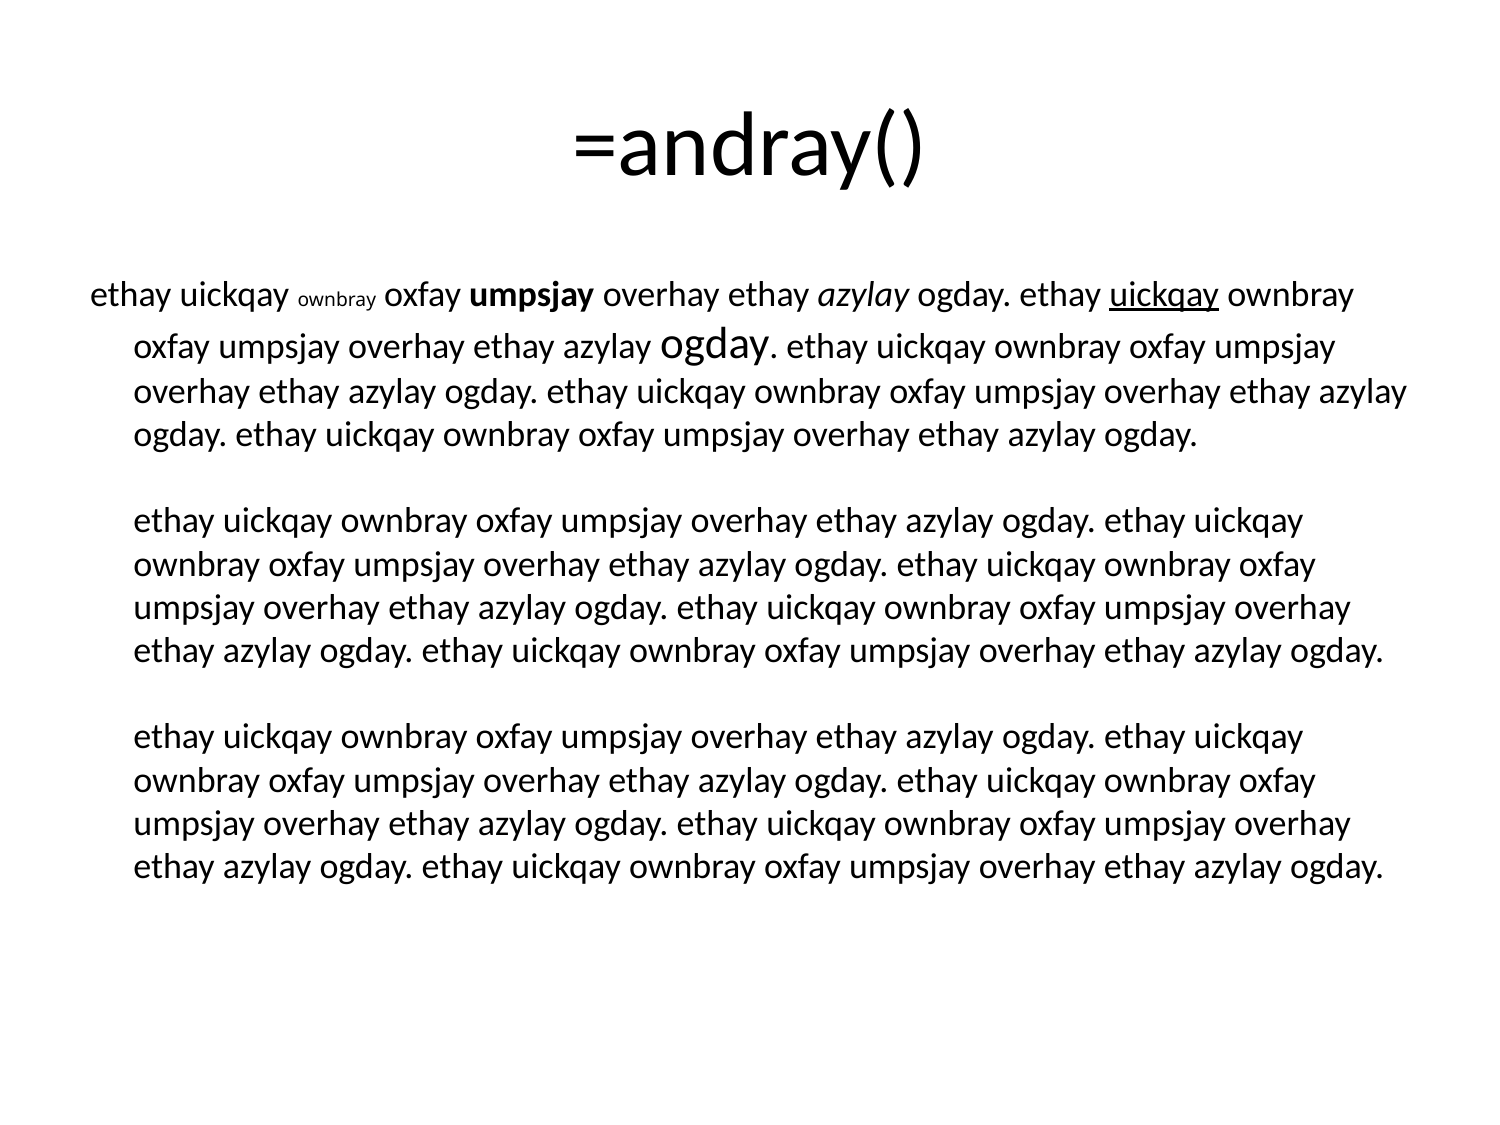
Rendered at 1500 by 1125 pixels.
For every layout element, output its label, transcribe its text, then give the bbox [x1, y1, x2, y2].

list ethay uickqay ownbray oxfay umpsjay overhay ethay azylay ogday. ethay uickqay ownbray oxfay umpsjay overhay ethay azylay ogday. ethay uickqay ownbray oxfay umpsjay overhay ethay azylay ogday. ethay uickqay ownbray oxfay umpsjay overhay ethay azylay ogday. ethay uickqay ownbray oxfay umpsjay overhay ethay azylay ogday. ethay uickqay ownbray oxfay umpsjay overhay ethay azylay ogday. ethay uickqay ownbray oxfay umpsjay overhay ethay azylay ogday. ethay uickqay ownbray oxfay umpsjay overhay ethay azylay ogday. ethay uickqay ownbray oxfay umpsjay overhay ethay azylay ogday. ethay uickqay ownbray oxfay umpsjay overhay ethay azylay ogday. ethay uickqay ownbray oxfay umpsjay overhay ethay azylay ogday. ethay uickqay ownbray oxfay umpsjay overhay ethay azylay ogday. ethay uickqay ownbray oxfay umpsjay overhay ethay azylay ogday. ethay uickqay ownbray oxfay umpsjay overhay ethay azylay ogday. ethay uickqay ownbray oxfay umpsjay overhay ethay azylay ogday. [75, 262, 1425, 1005]
title =andray() [75, 45, 1425, 233]
